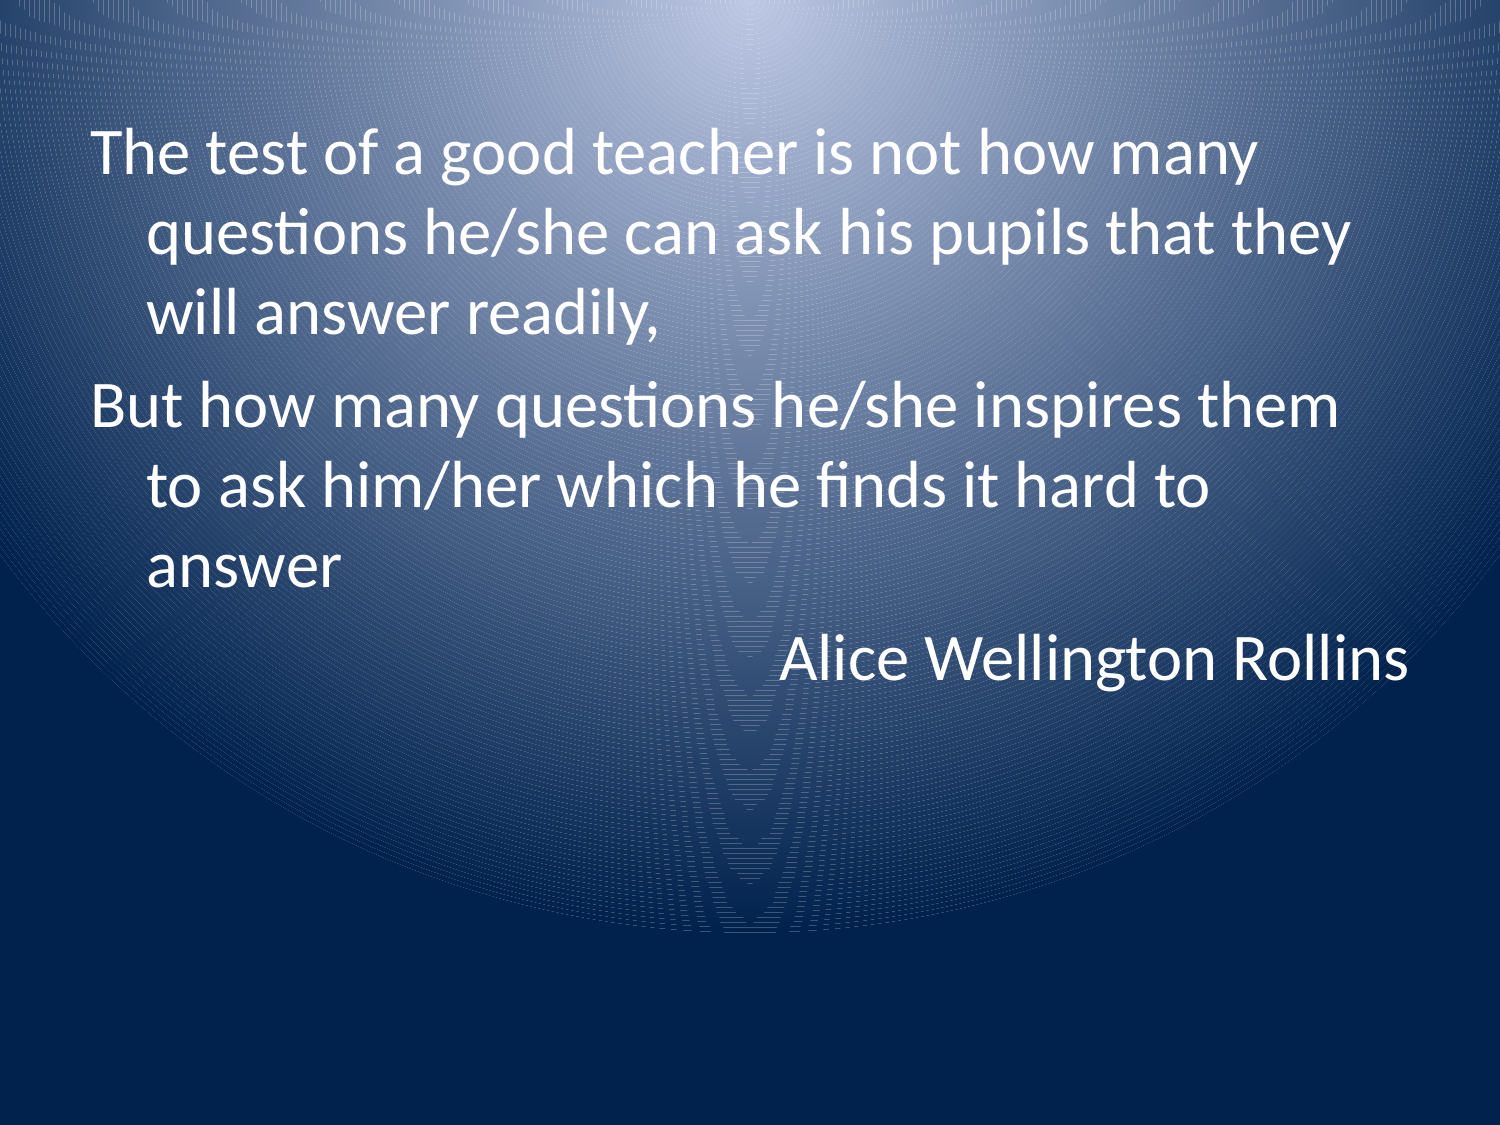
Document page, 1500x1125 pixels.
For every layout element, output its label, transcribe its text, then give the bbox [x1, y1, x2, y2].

list The test of a good teacher is not how many questions he/she can ask his pupils that they will answer readily, But how many questions he/she inspires them to ask him/her which he finds it hard to answer Alice Wellington Rollins [75, 99, 1425, 1005]
